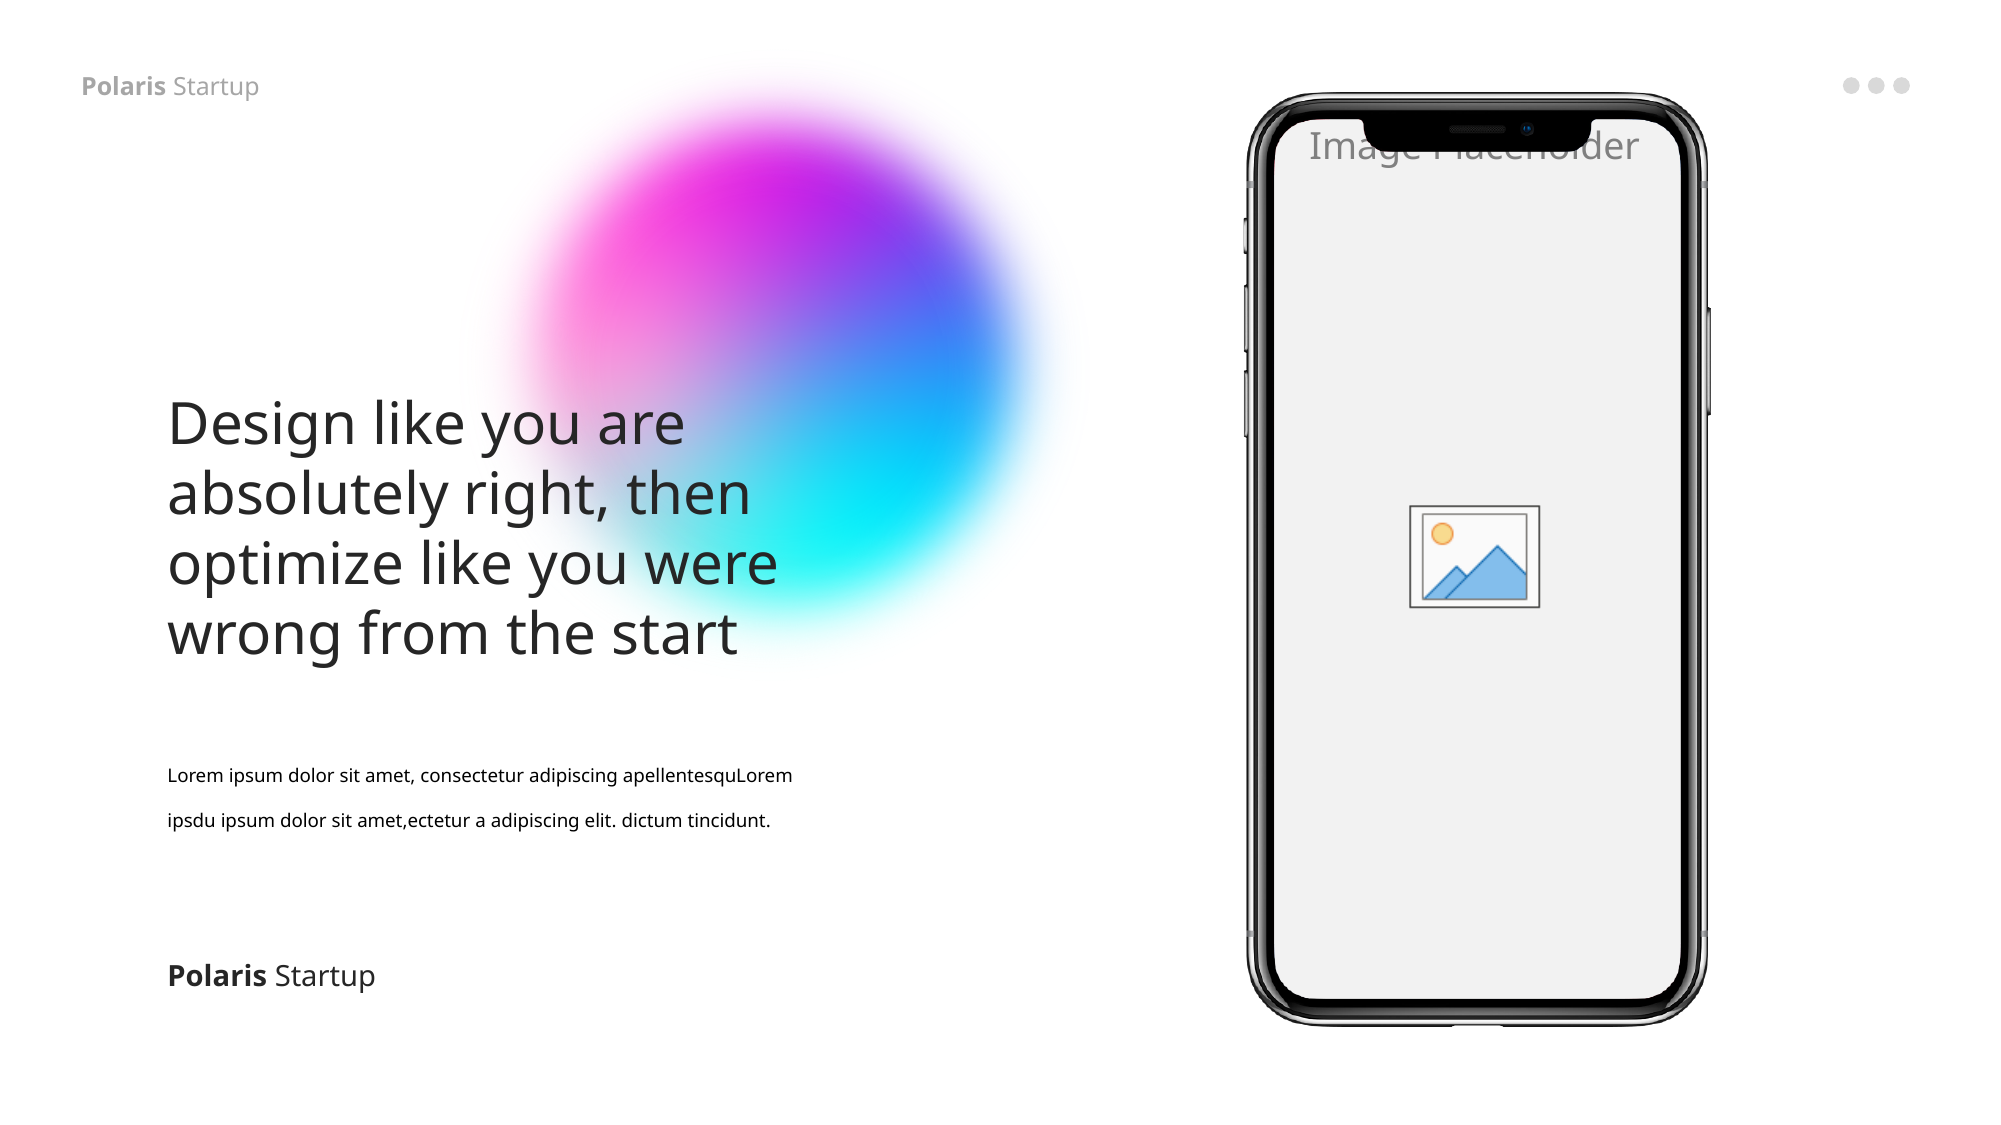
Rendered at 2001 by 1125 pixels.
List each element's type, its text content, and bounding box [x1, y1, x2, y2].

text_box Polaris Startup [152, 949, 818, 1000]
text_box Polaris Startup [66, 62, 328, 108]
picture [327, 0, 1223, 738]
text_box Design like you are absolutely right, then optimize like you were wrong from the start [152, 378, 455, 674]
text_box Lorem ipsum dolor sit amet, consectetur adipiscing apellentesquLorem ipsdu ipsum dolor sit amet,ectetur a adipiscing elit. dictum tincidunt. [152, 733, 809, 839]
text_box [1842, 77, 1910, 94]
picture [1242, 89, 1712, 1036]
